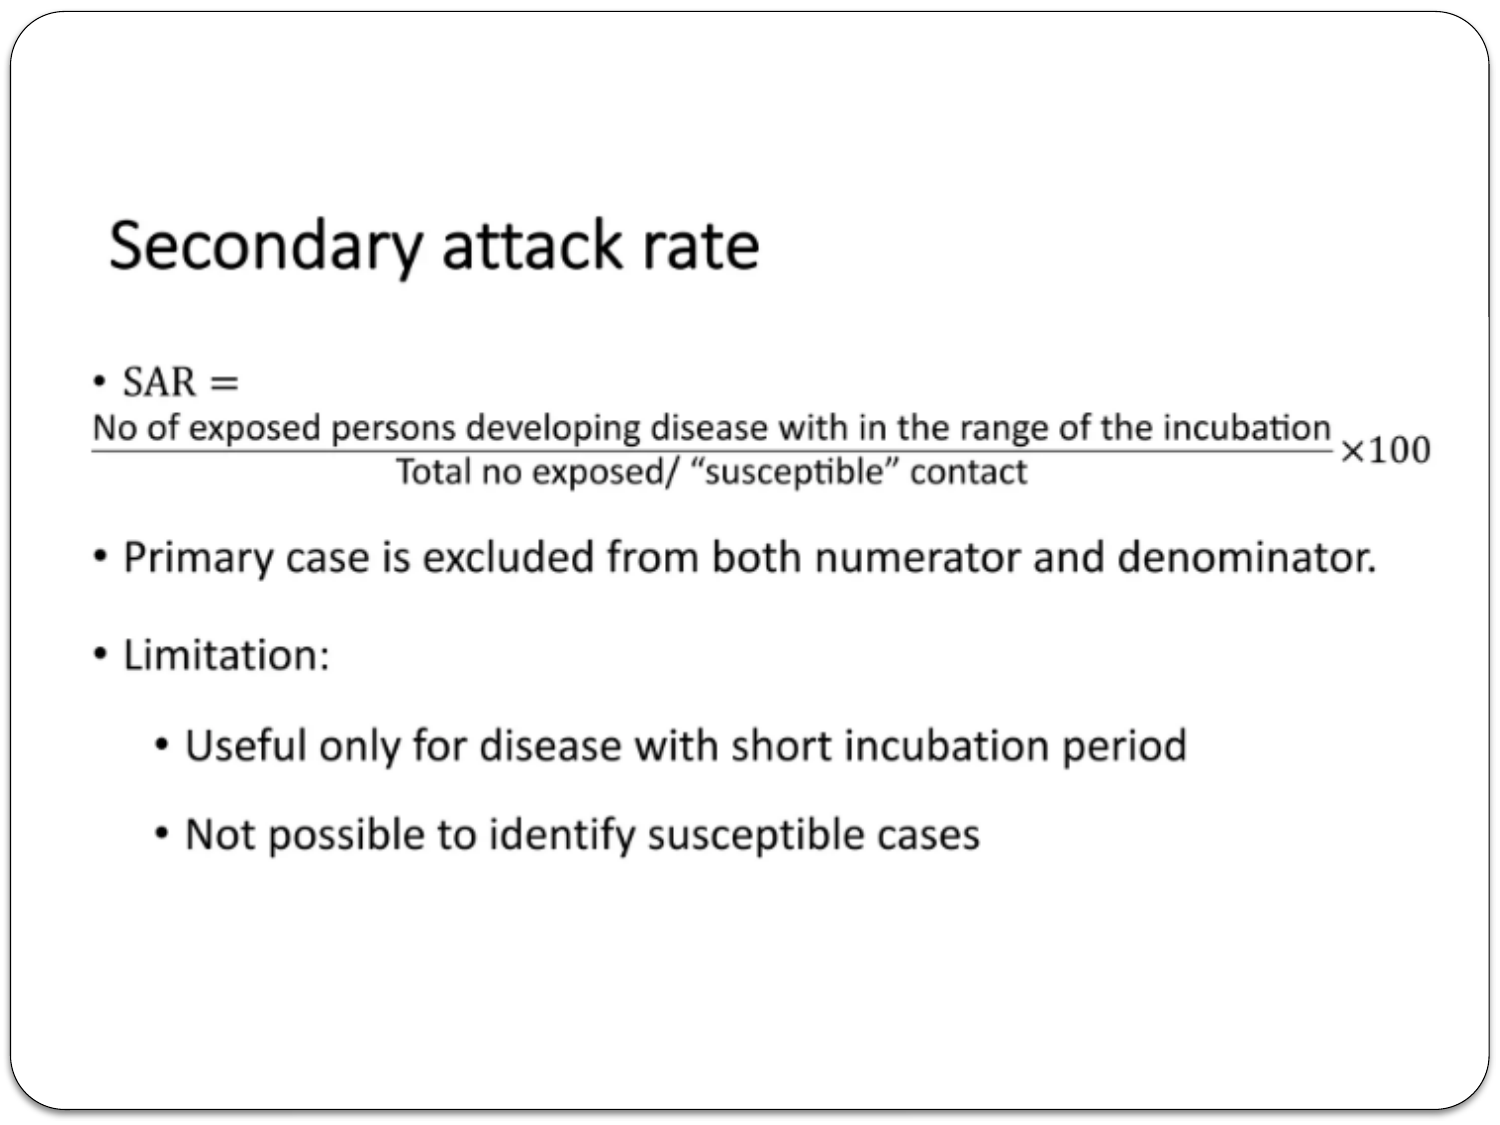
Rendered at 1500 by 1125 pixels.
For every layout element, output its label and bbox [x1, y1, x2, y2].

picture [70, 199, 1454, 913]
